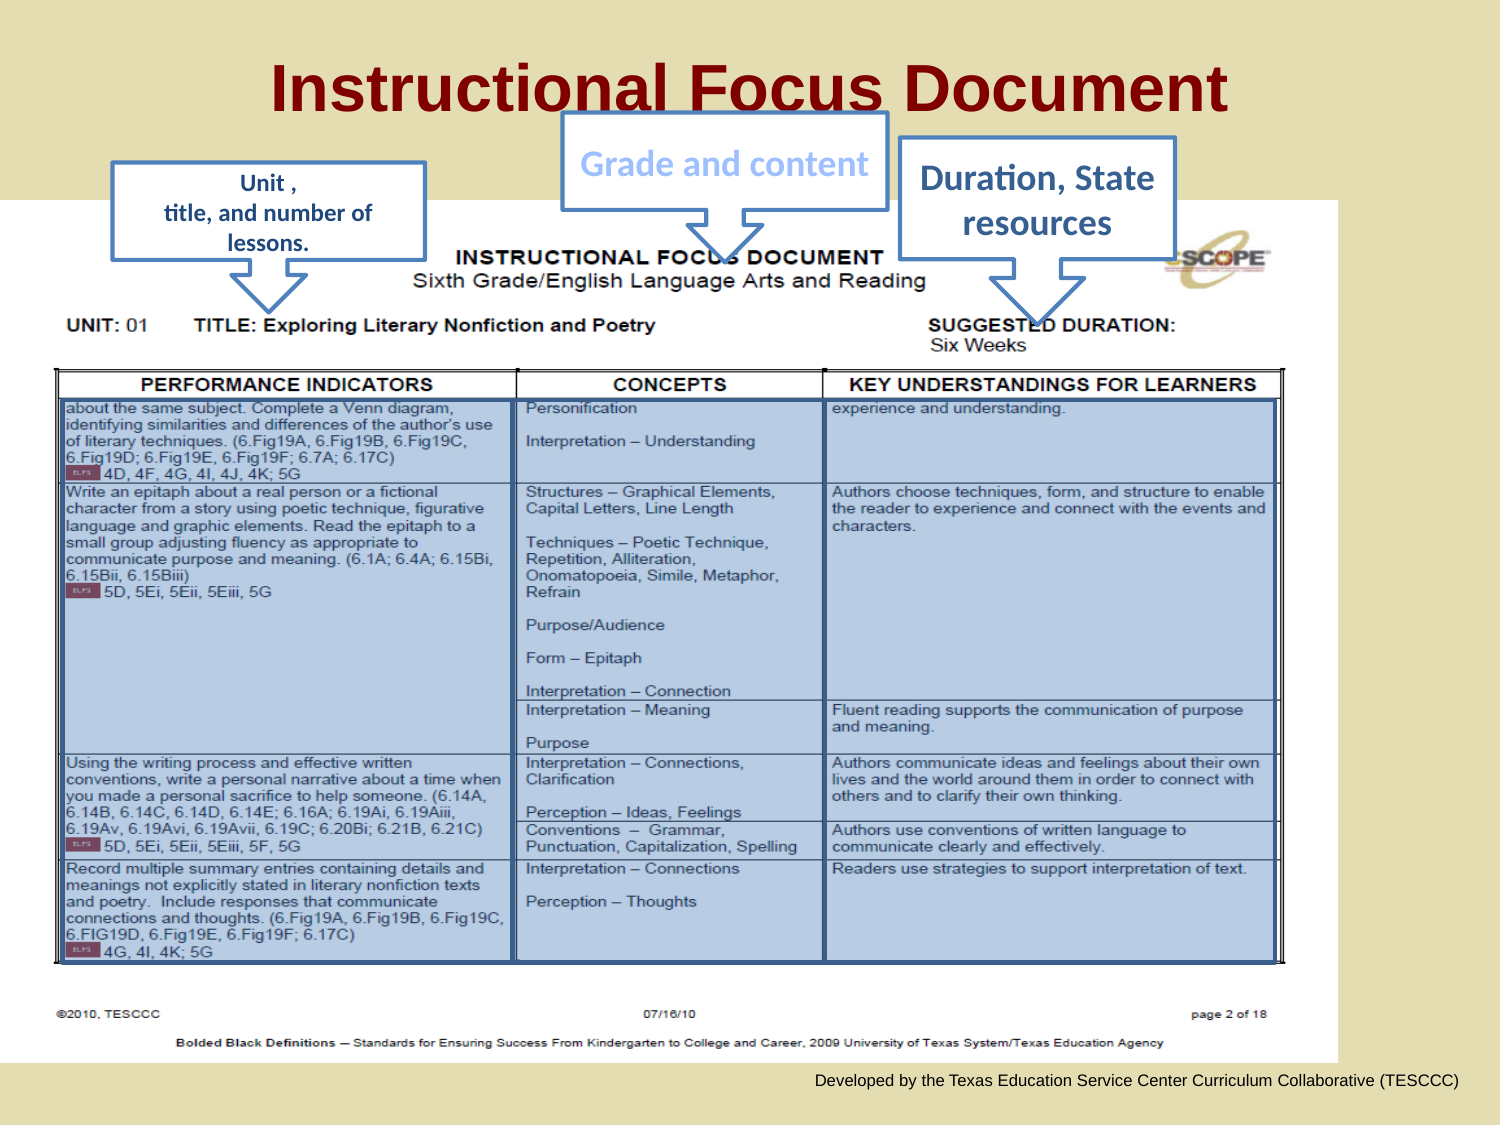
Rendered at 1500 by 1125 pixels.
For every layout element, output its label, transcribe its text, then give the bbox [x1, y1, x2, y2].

title Instructional Focus Document (IFD) [0, 37, 1500, 226]
text_box Duration, State resources [897, 135, 1178, 198]
text_box Unit , title, and number of lessons. [110, 160, 428, 198]
picture [0, 199, 1339, 1063]
text_box Grade and content [560, 110, 890, 198]
